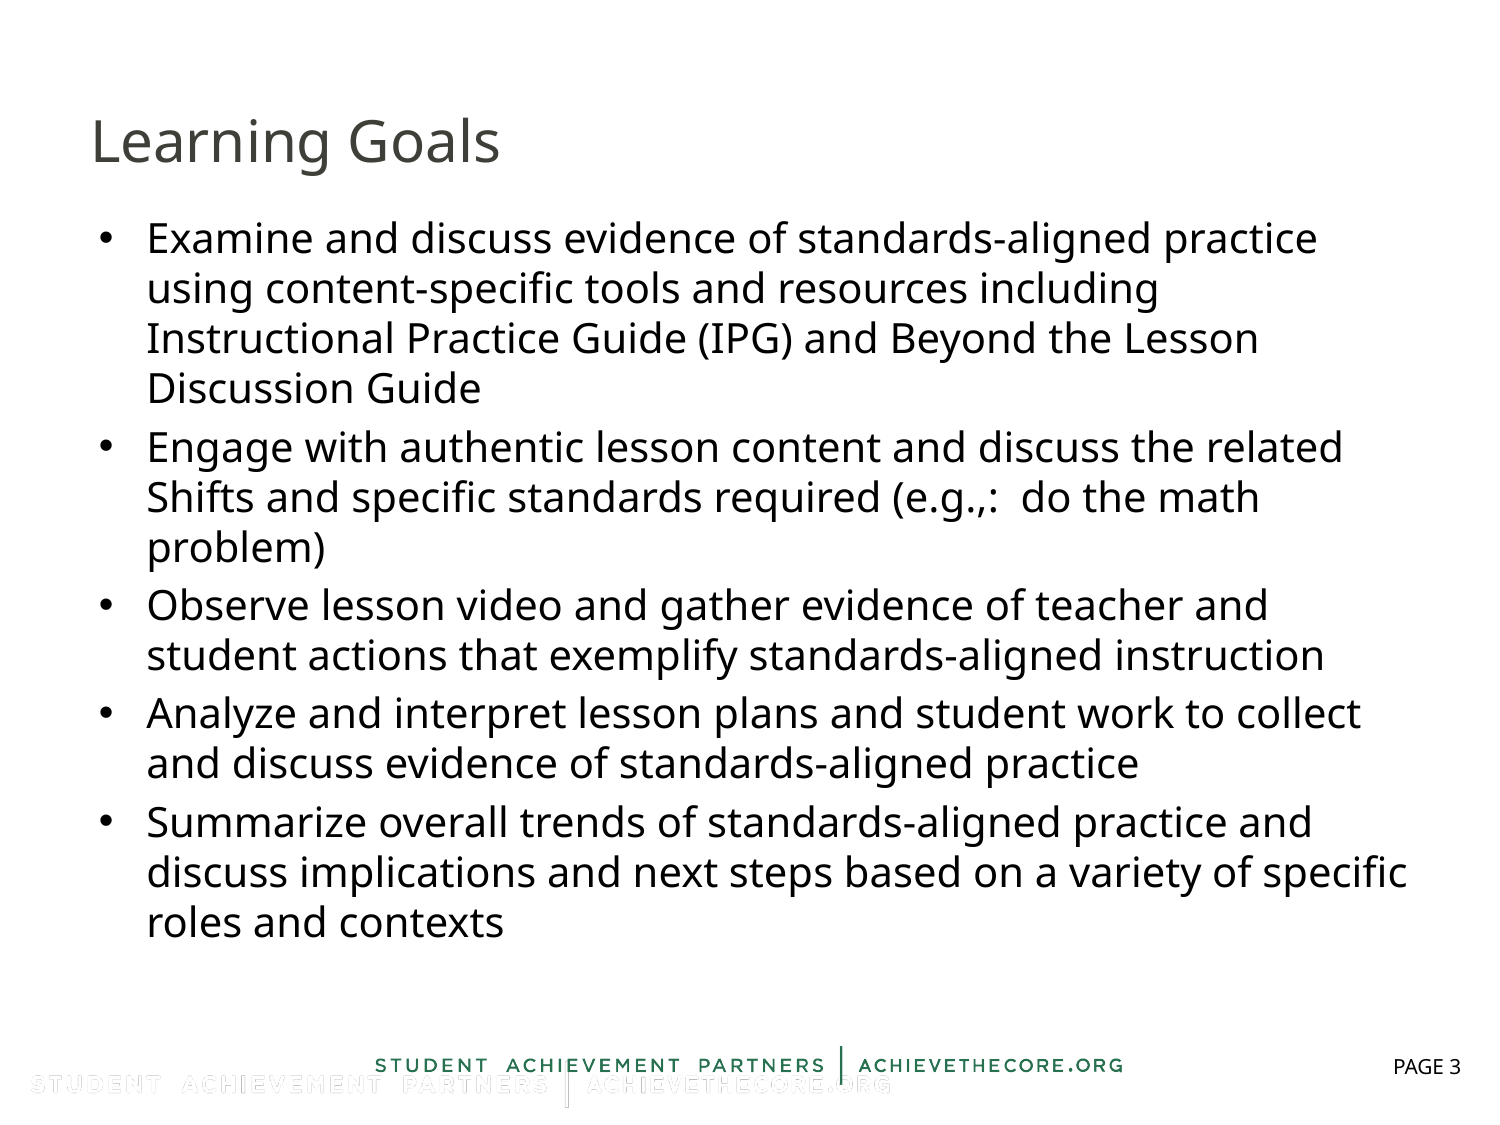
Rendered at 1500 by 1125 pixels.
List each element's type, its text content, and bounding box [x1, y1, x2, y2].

title Learning Goals [75, 45, 1425, 204]
picture [375, 1046, 1122, 1085]
list Examine and discuss evidence of standards-aligned practice using content-specific tools and resources including Instructional Practice Guide (IPG) and Beyond the Lesson Discussion Guide Engage with authentic lesson content and discuss the related Shifts and specific standards required (e.g.,: do the math problem) Observe lesson video and gather evidence of teacher and student actions that exemplify standards-aligned instruction Analyze and interpret lesson plans and student work to collect and discuss evidence of standards-aligned practice Summarize overall trends of standards-aligned practice and discuss implications and next steps based on a variety of specific roles and contexts [75, 204, 1425, 963]
